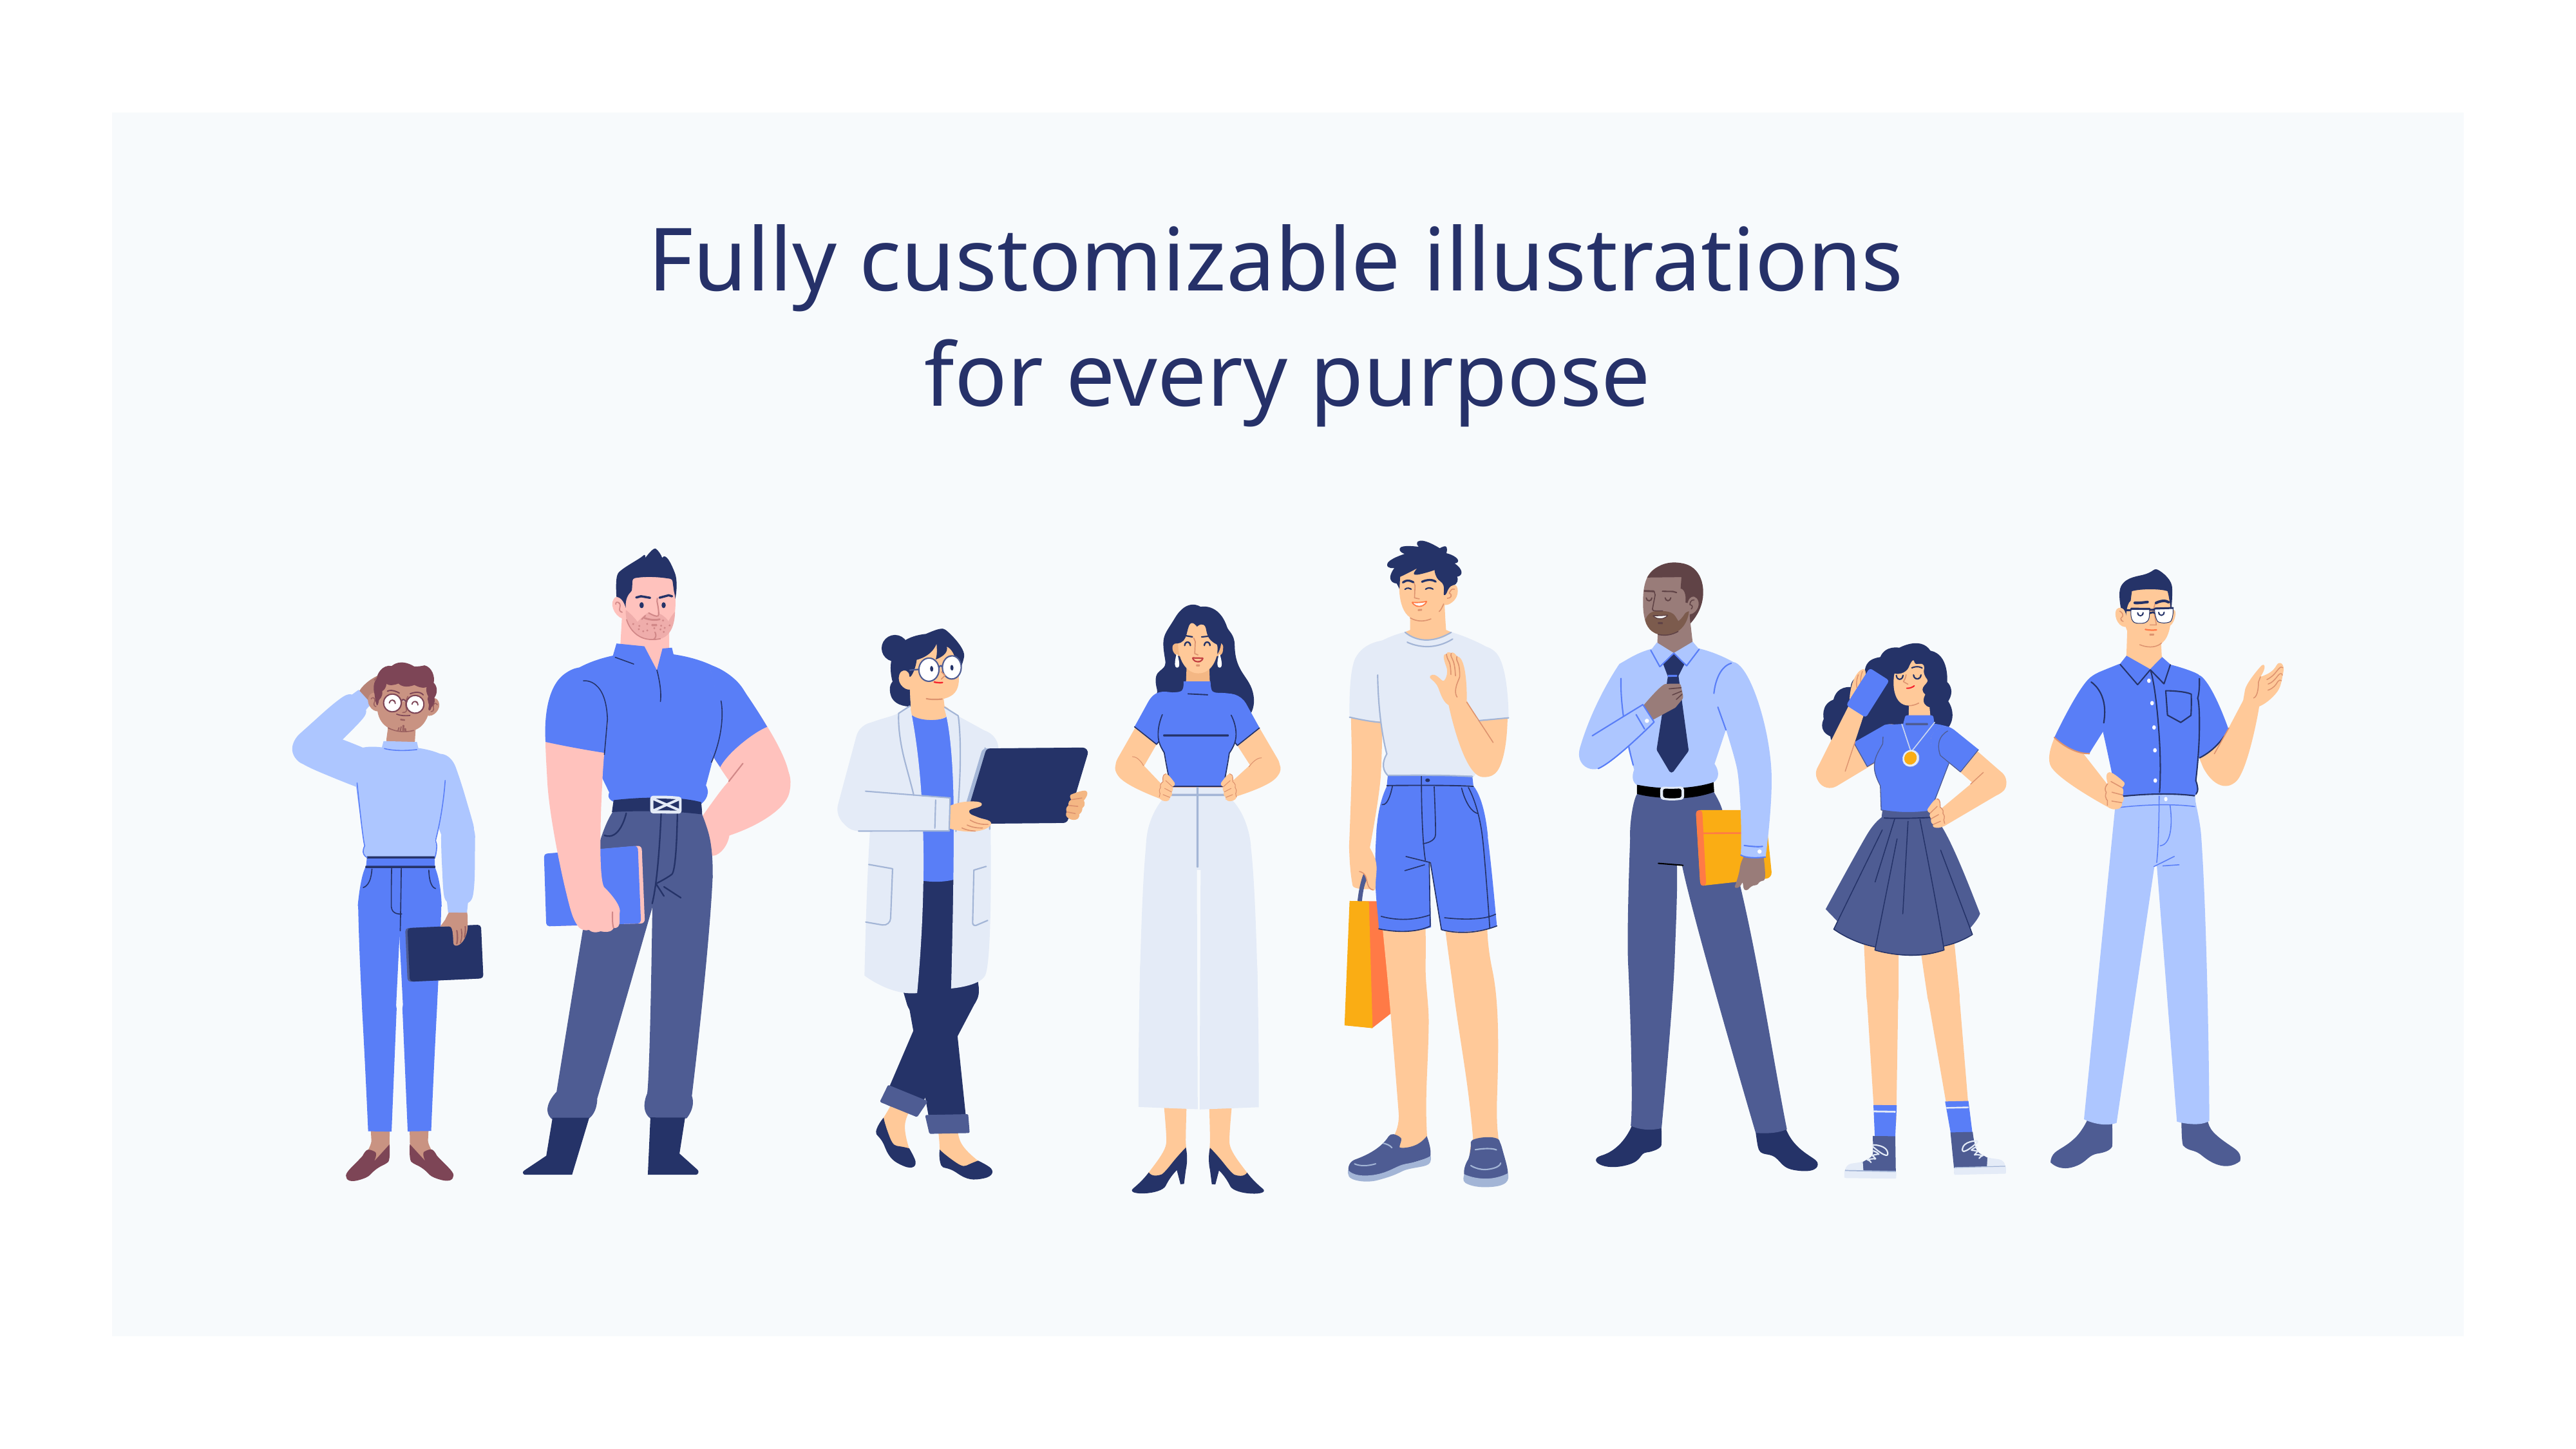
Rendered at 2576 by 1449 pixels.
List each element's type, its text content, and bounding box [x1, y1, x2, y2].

text_box [112, 112, 2464, 1336]
text_box Fully customizable illustrations for every purpose [402, 187, 2174, 429]
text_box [292, 540, 2284, 1194]
